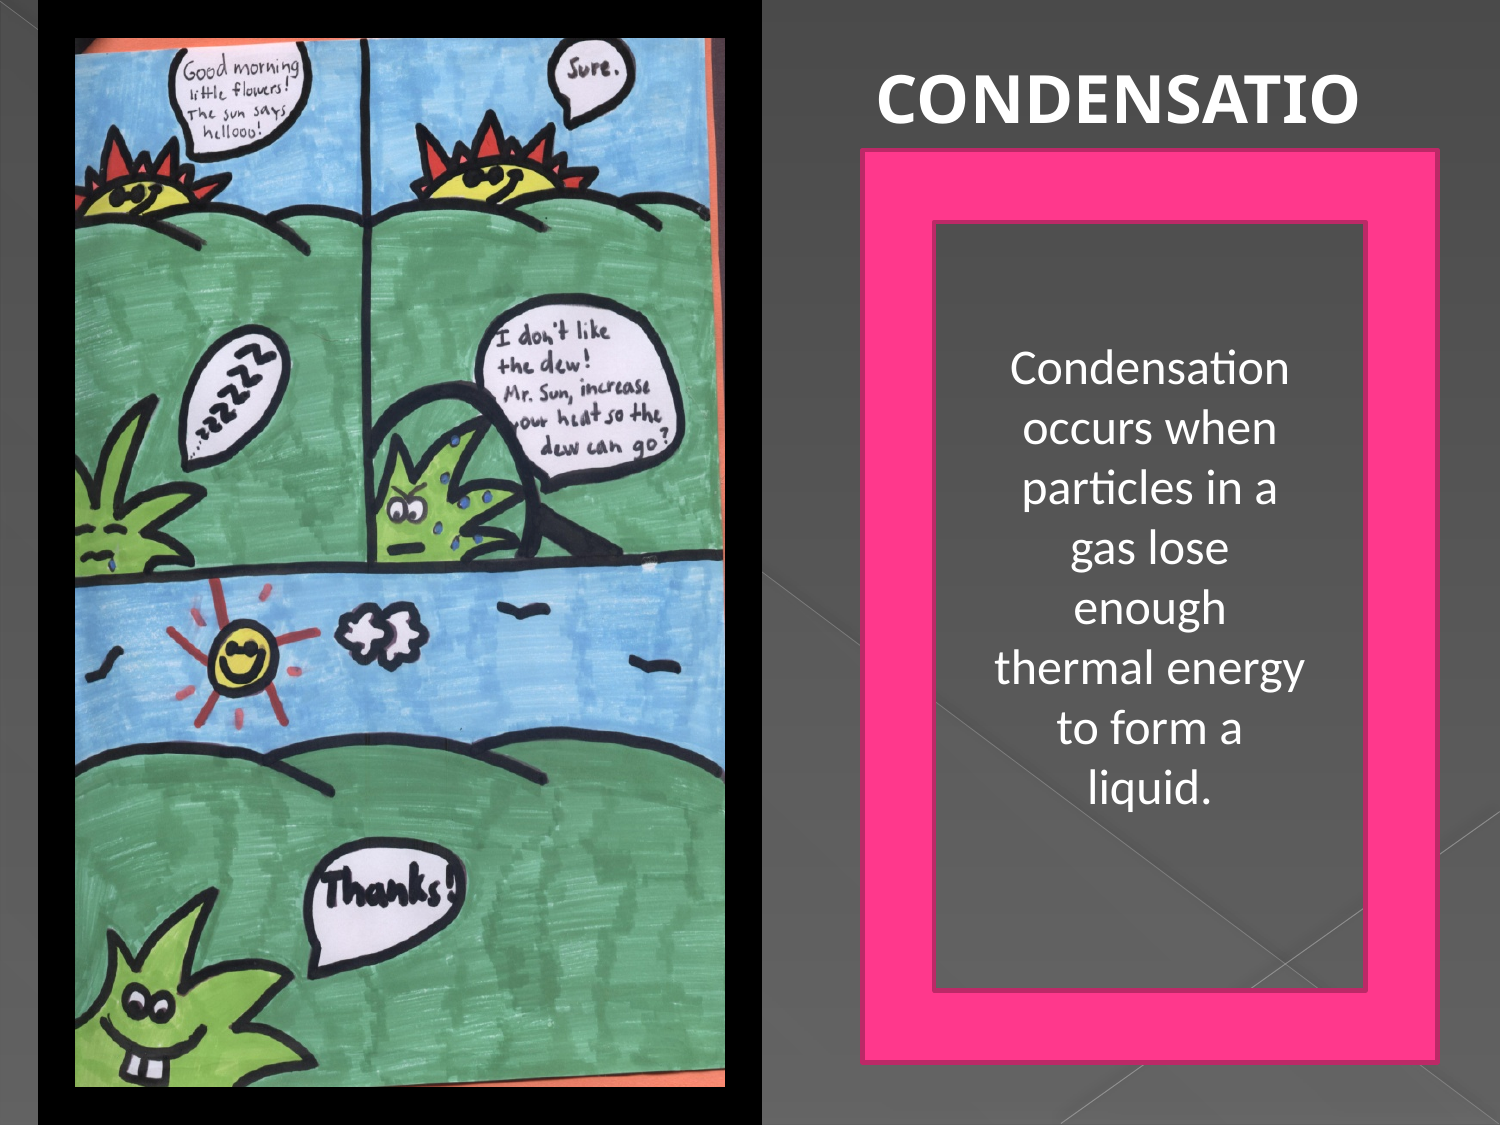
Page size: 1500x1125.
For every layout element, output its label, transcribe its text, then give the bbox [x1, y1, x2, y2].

text_box Condensation occurs when particles in a gas lose enough thermal energy to form a liquid. [975, 327, 1325, 823]
picture [74, 37, 726, 1088]
text_box CONDENSATION [837, 49, 1400, 225]
text_box [860, 148, 1440, 1065]
